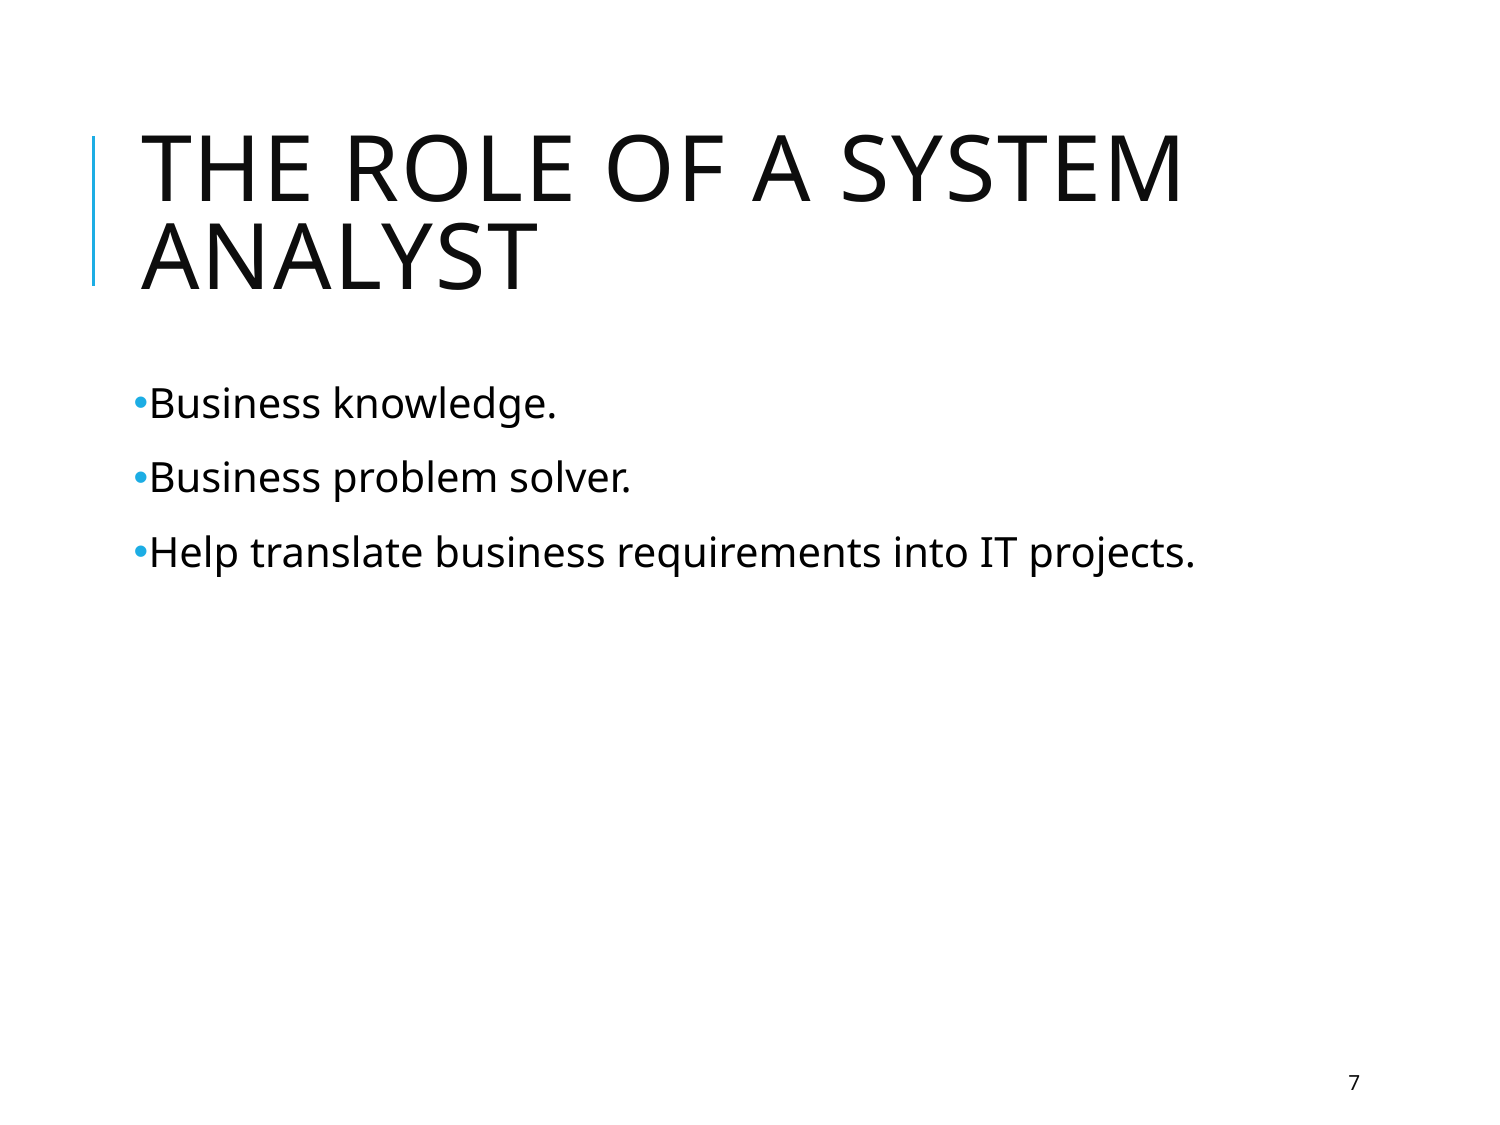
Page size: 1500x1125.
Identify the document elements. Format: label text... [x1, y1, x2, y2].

slide_number 7 [1333, 1061, 1454, 1107]
list Business knowledge. Business problem solver. Help translate business requirements into IT projects. [126, 375, 1322, 1035]
title The Role of a System Analyst [126, 96, 1322, 342]
